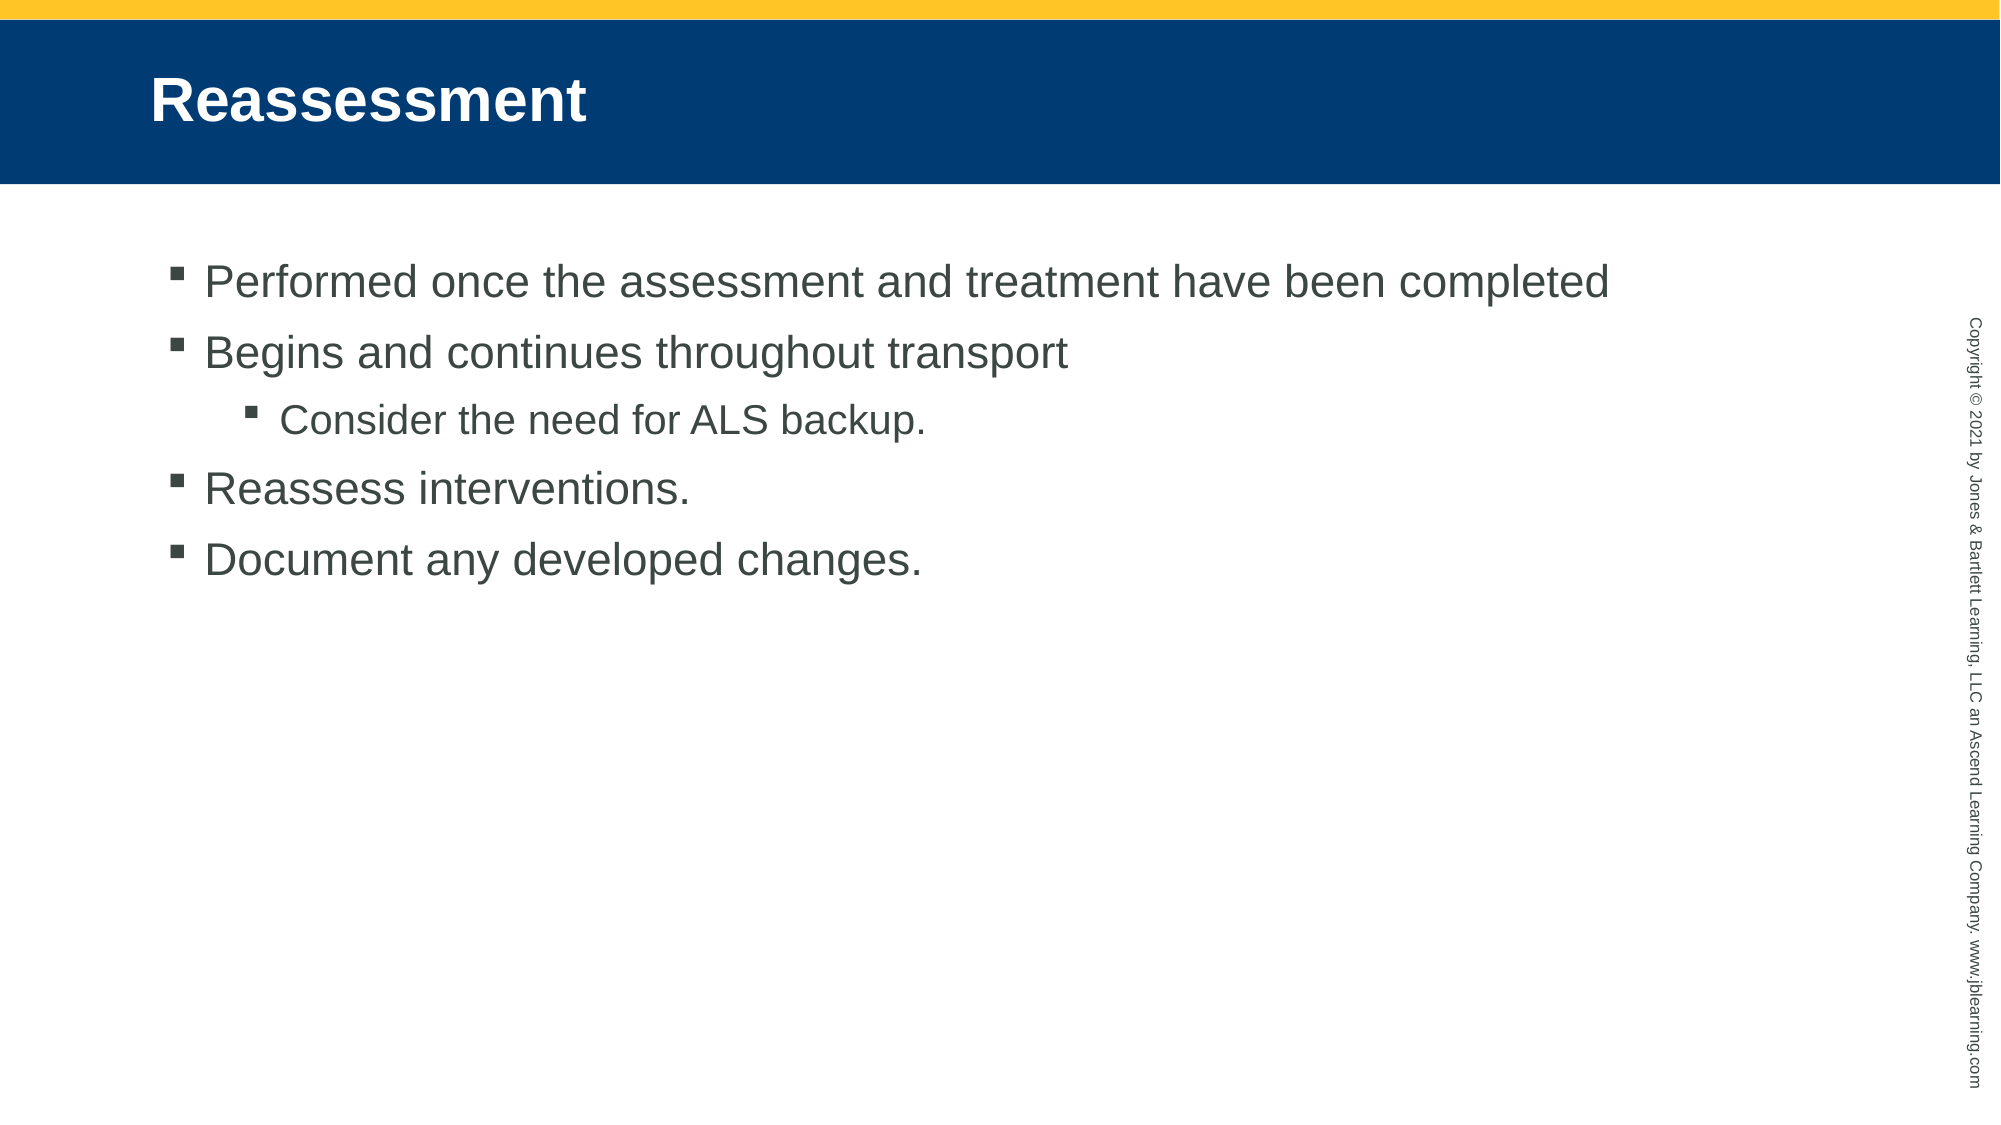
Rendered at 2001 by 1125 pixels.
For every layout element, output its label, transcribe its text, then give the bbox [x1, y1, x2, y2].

list Performed once the assessment and treatment have been completed Begins and continues throughout transport Consider the need for ALS backup. Reassess interventions. Document any developed changes. [151, 244, 1840, 1016]
title Reassessment [0, 19, 2000, 185]
